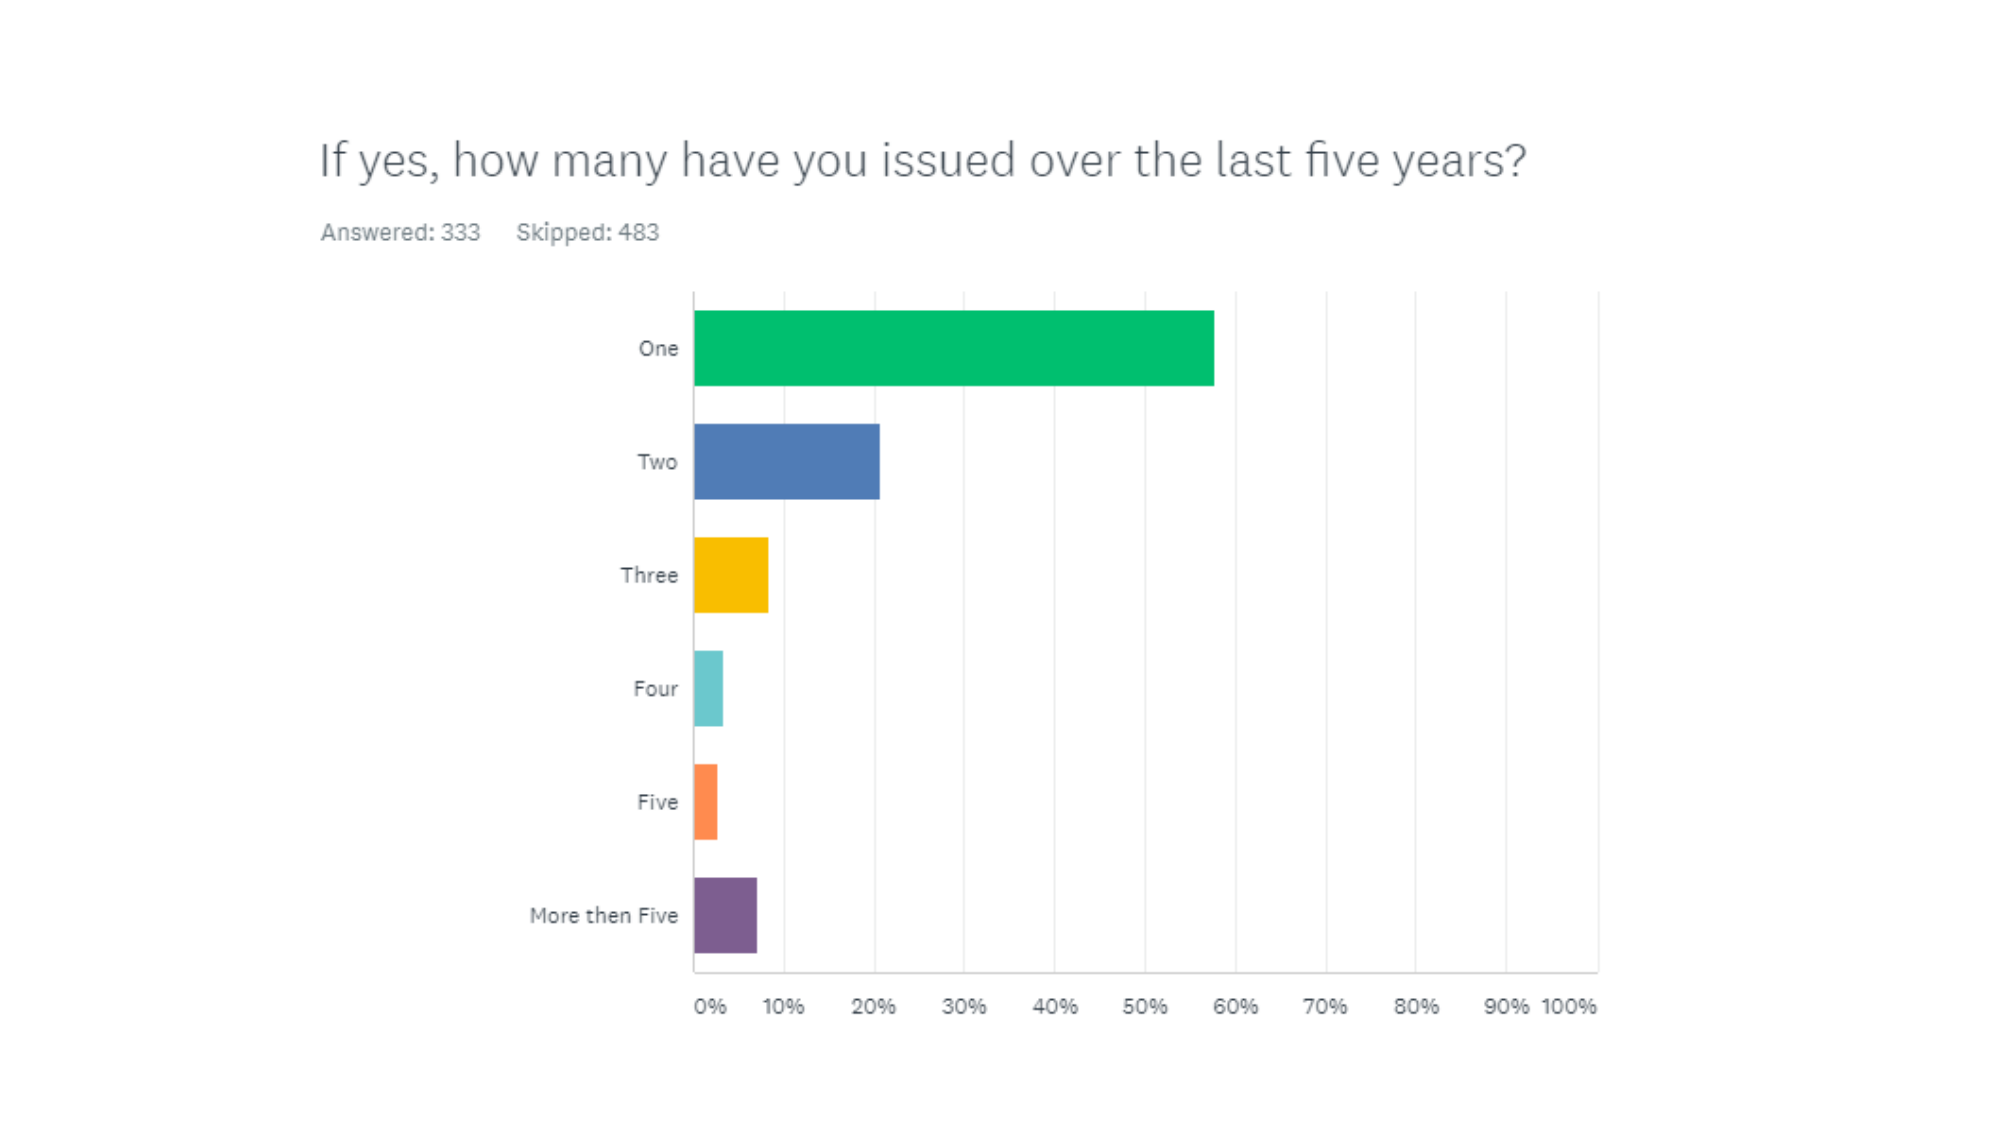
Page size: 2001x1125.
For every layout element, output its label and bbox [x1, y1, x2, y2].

picture [302, 125, 1704, 1055]
